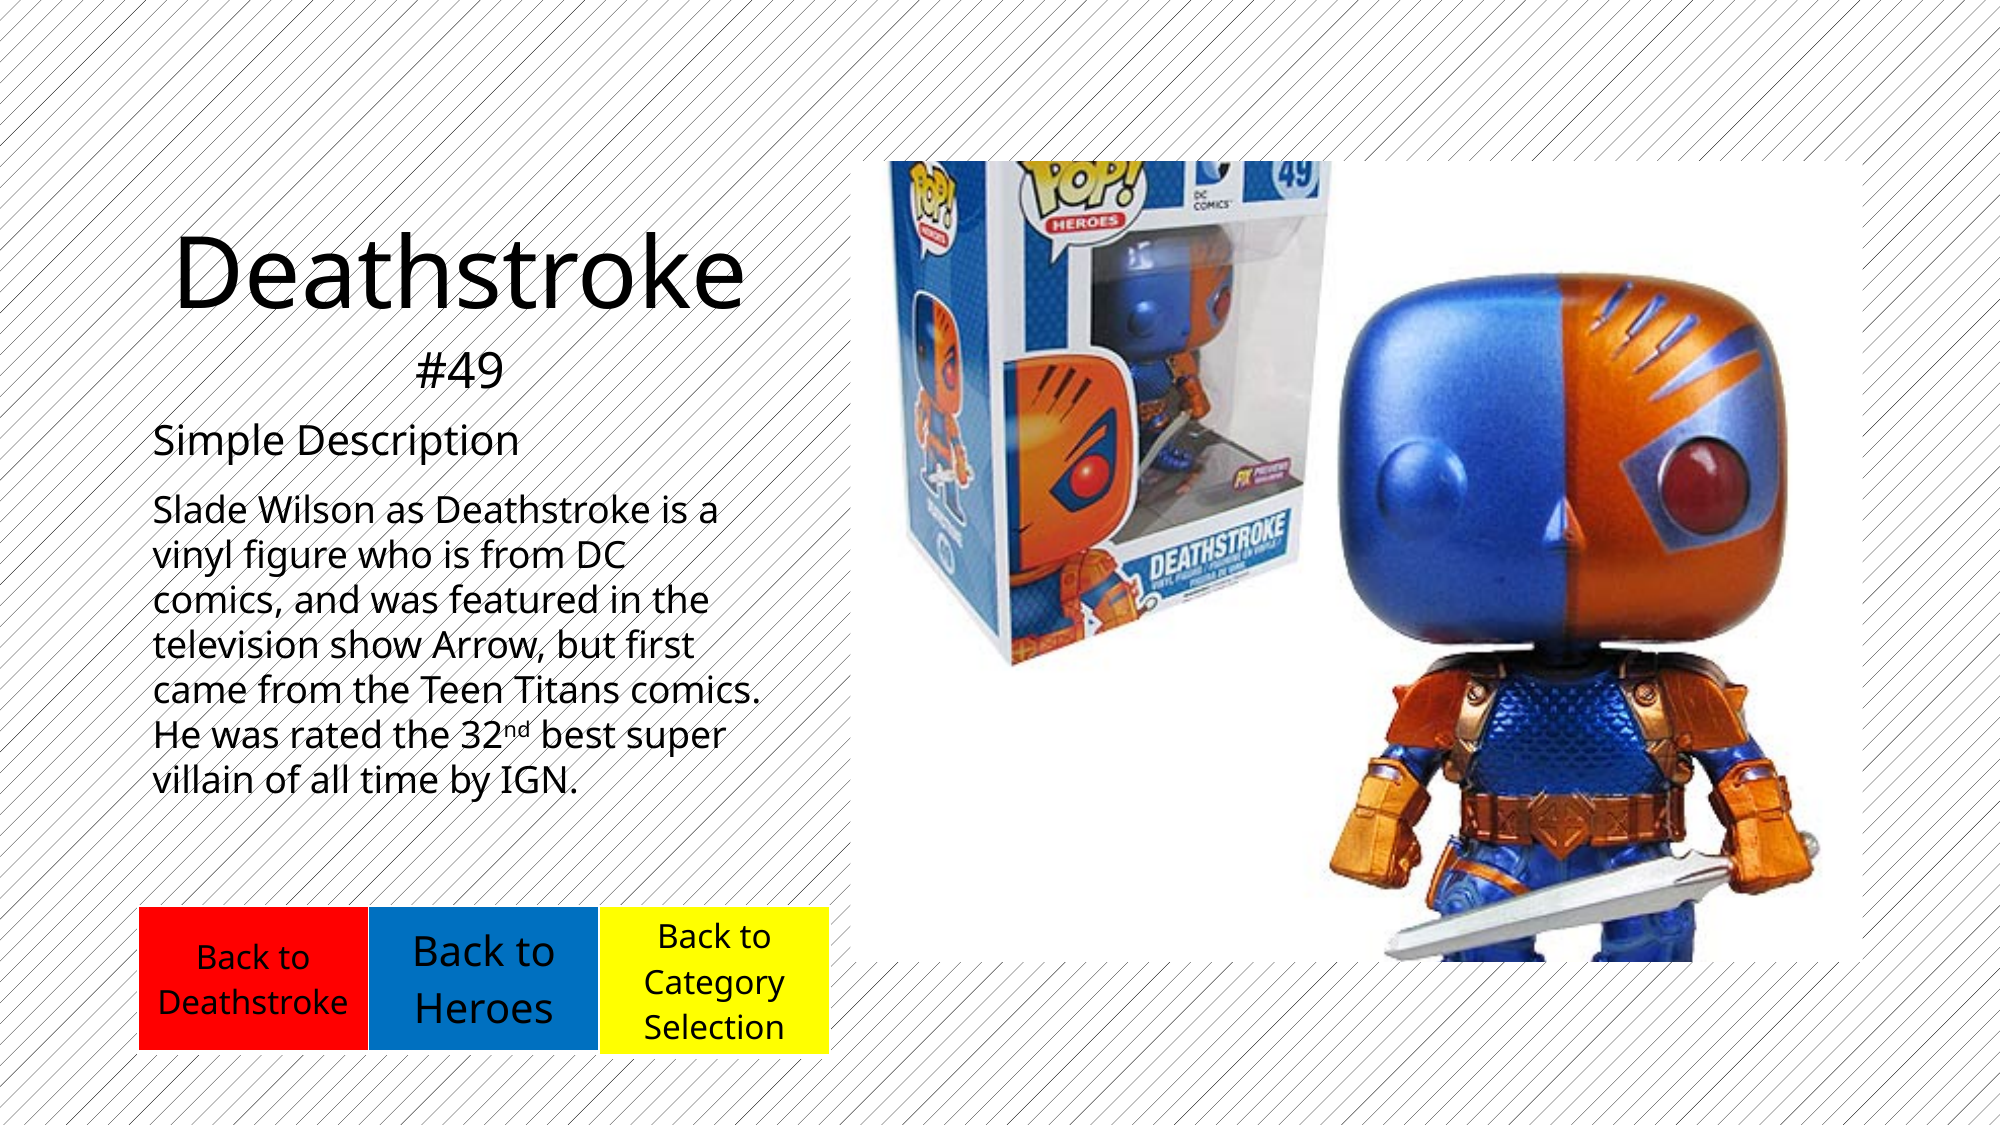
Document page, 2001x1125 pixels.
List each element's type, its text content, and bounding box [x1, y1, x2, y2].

picture [137, 905, 830, 1053]
list #49 Simple Description Slade Wilson as Deathstroke is a vinyl figure who is from DC comics, and was featured in the television show Arrow, but first came from the Teen Titans comics. He was rated the 32nd best super villain of all time by IGN. [137, 337, 783, 905]
picture [850, 161, 1863, 962]
title Deathstroke [137, 75, 783, 337]
